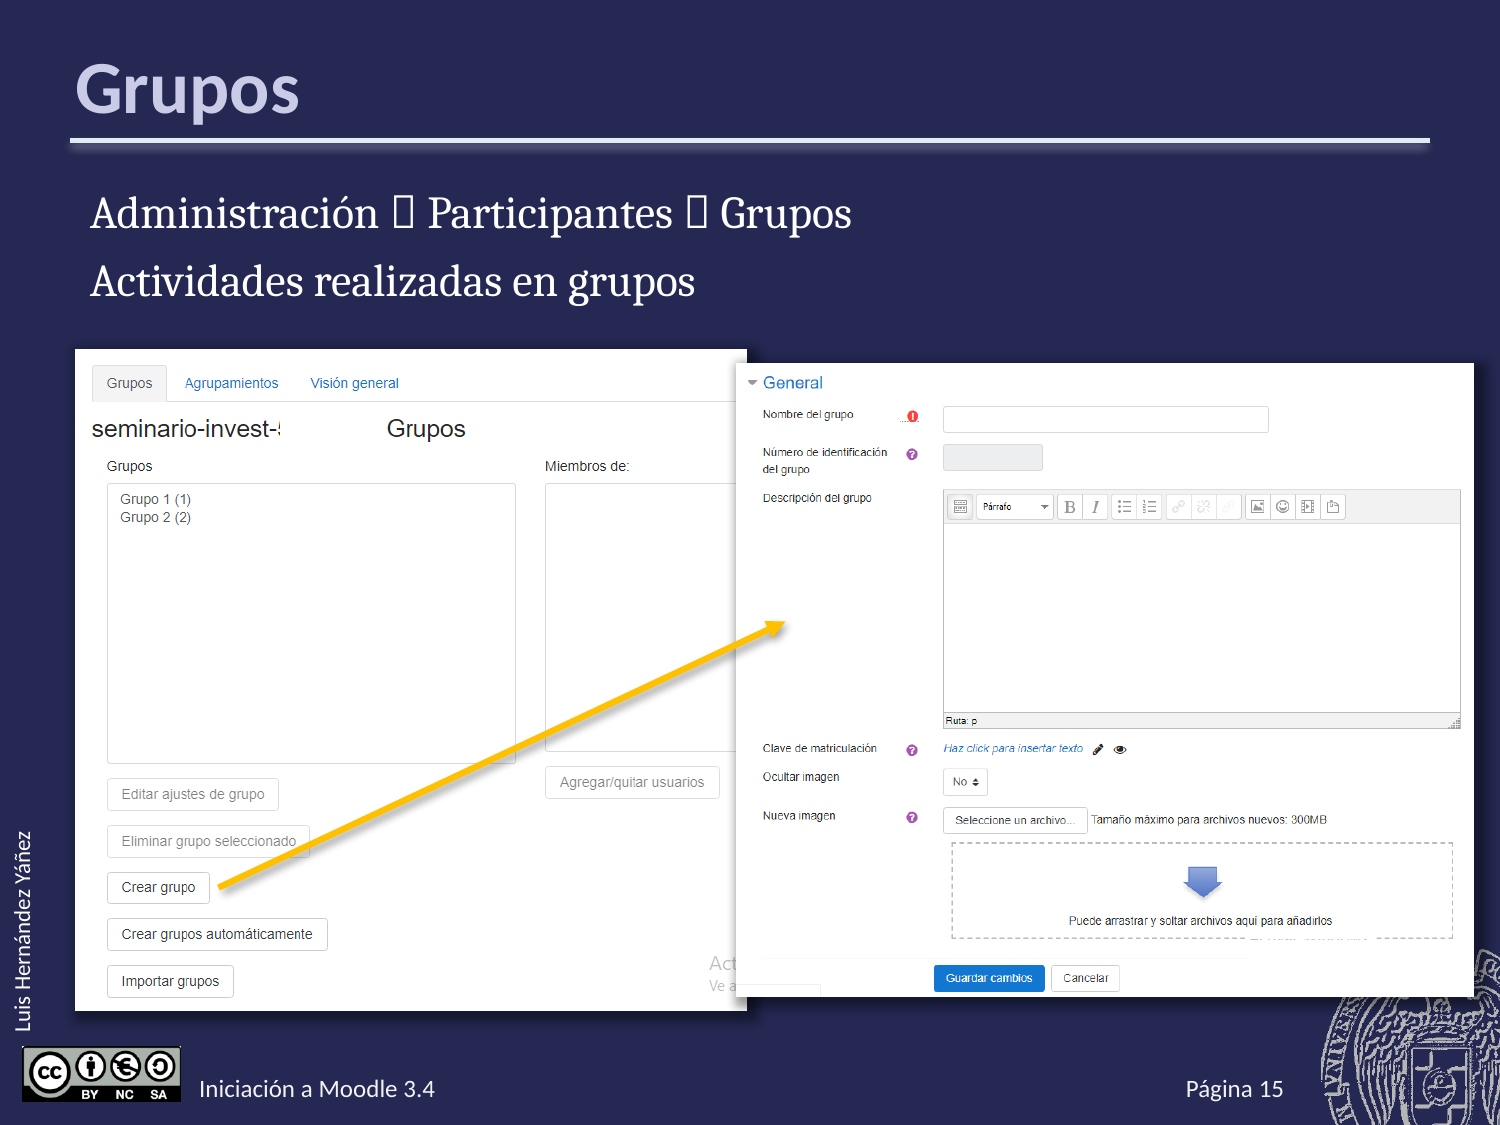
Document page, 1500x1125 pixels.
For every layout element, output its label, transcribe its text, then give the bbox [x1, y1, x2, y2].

picture [22, 1046, 181, 1102]
title Grupos [75, 46, 1425, 129]
list Administración  Participantes  Grupos Actividades realizadas en grupos [75, 175, 1425, 355]
picture [1321, 929, 1500, 1125]
slide_number Página 14 [1136, 1042, 1285, 1103]
footer Iniciación a Moodle 3.4 [199, 1042, 1114, 1103]
picture [74, 349, 1475, 1011]
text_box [218, 621, 786, 888]
